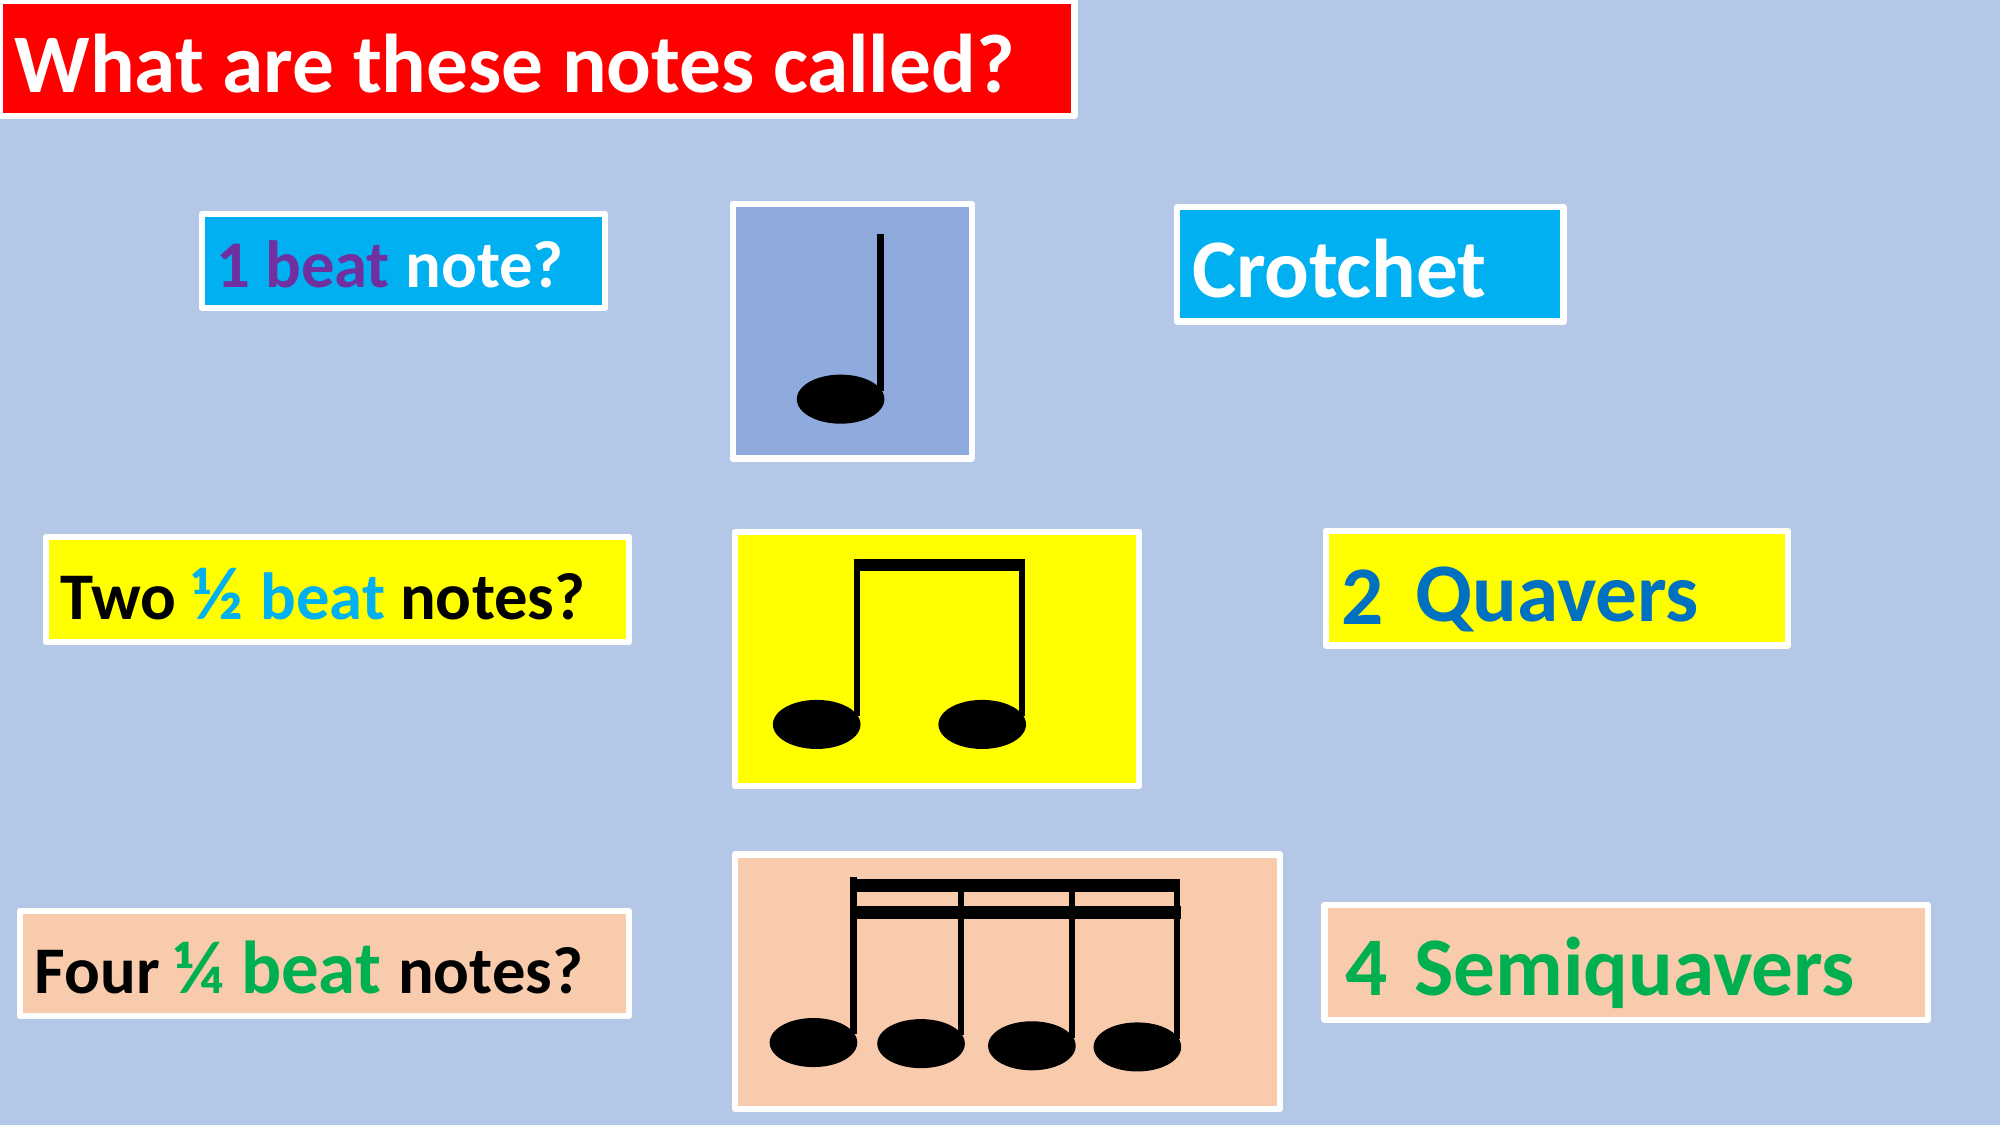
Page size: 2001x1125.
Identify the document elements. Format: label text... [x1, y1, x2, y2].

text_box [734, 854, 1281, 1110]
text_box Semiquavers [1324, 905, 1330, 1020]
text_box 4 [1330, 905, 1432, 1020]
text_box [877, 1019, 965, 1069]
text_box Crotchet [1177, 206, 1564, 322]
text_box [938, 699, 1027, 749]
text_box Quavers [1325, 530, 1789, 646]
text_box Four ¼ beat notes? [19, 911, 630, 1016]
text_box [796, 374, 885, 424]
text_box Two ½ beat notes? [45, 537, 630, 642]
text_box [769, 1018, 858, 1068]
text_box 1 beat note? [202, 213, 606, 309]
text_box [988, 1021, 1076, 1071]
text_box [772, 699, 861, 749]
text_box [732, 204, 972, 459]
text_box Semiquavers [1432, 905, 1929, 1020]
text_box [1093, 1022, 1182, 1072]
text_box [734, 531, 1140, 787]
text_box What are these notes called? [0, 1, 1075, 117]
text_box 2 [1326, 534, 1428, 649]
